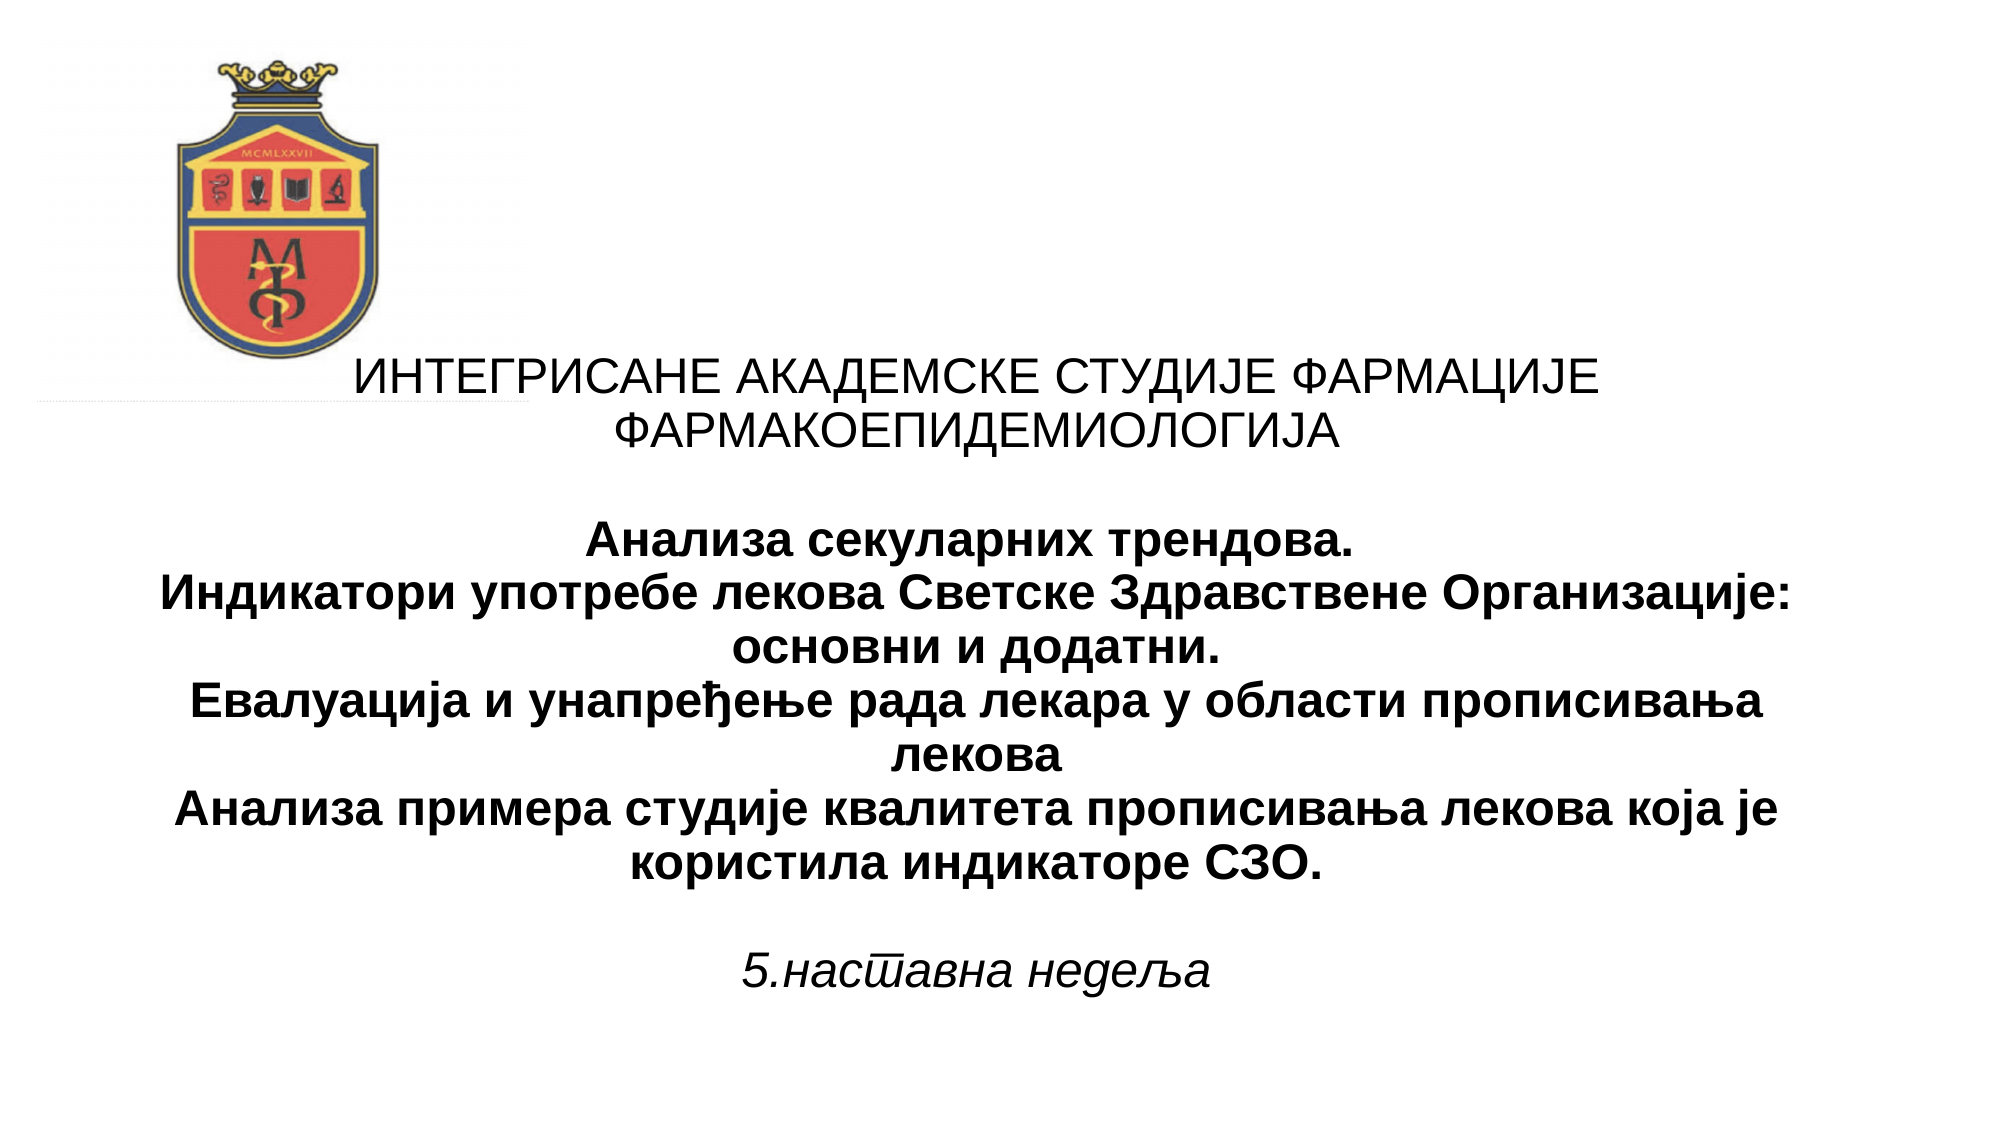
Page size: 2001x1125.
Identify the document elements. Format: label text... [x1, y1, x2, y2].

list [37, 37, 530, 404]
text_box [658, 220, 1025, 588]
title ИНТЕГРИСАНЕ АКАДЕМСКЕ СТУДИЈЕ ФАРМАЦИЈЕ ФАРМАКОЕПИДЕМИОЛОГИЈА Анализа секуларних трендова. Индикатори употребе лекова Светске Здравствене Организације: основни и додатни. Евалуација и унапређење рада лекара у области прописивања лекова Анализа примера студије квалитета прописивања лекова која је користила индикаторе СЗО. 5.наставна недеља [114, 404, 1839, 622]
